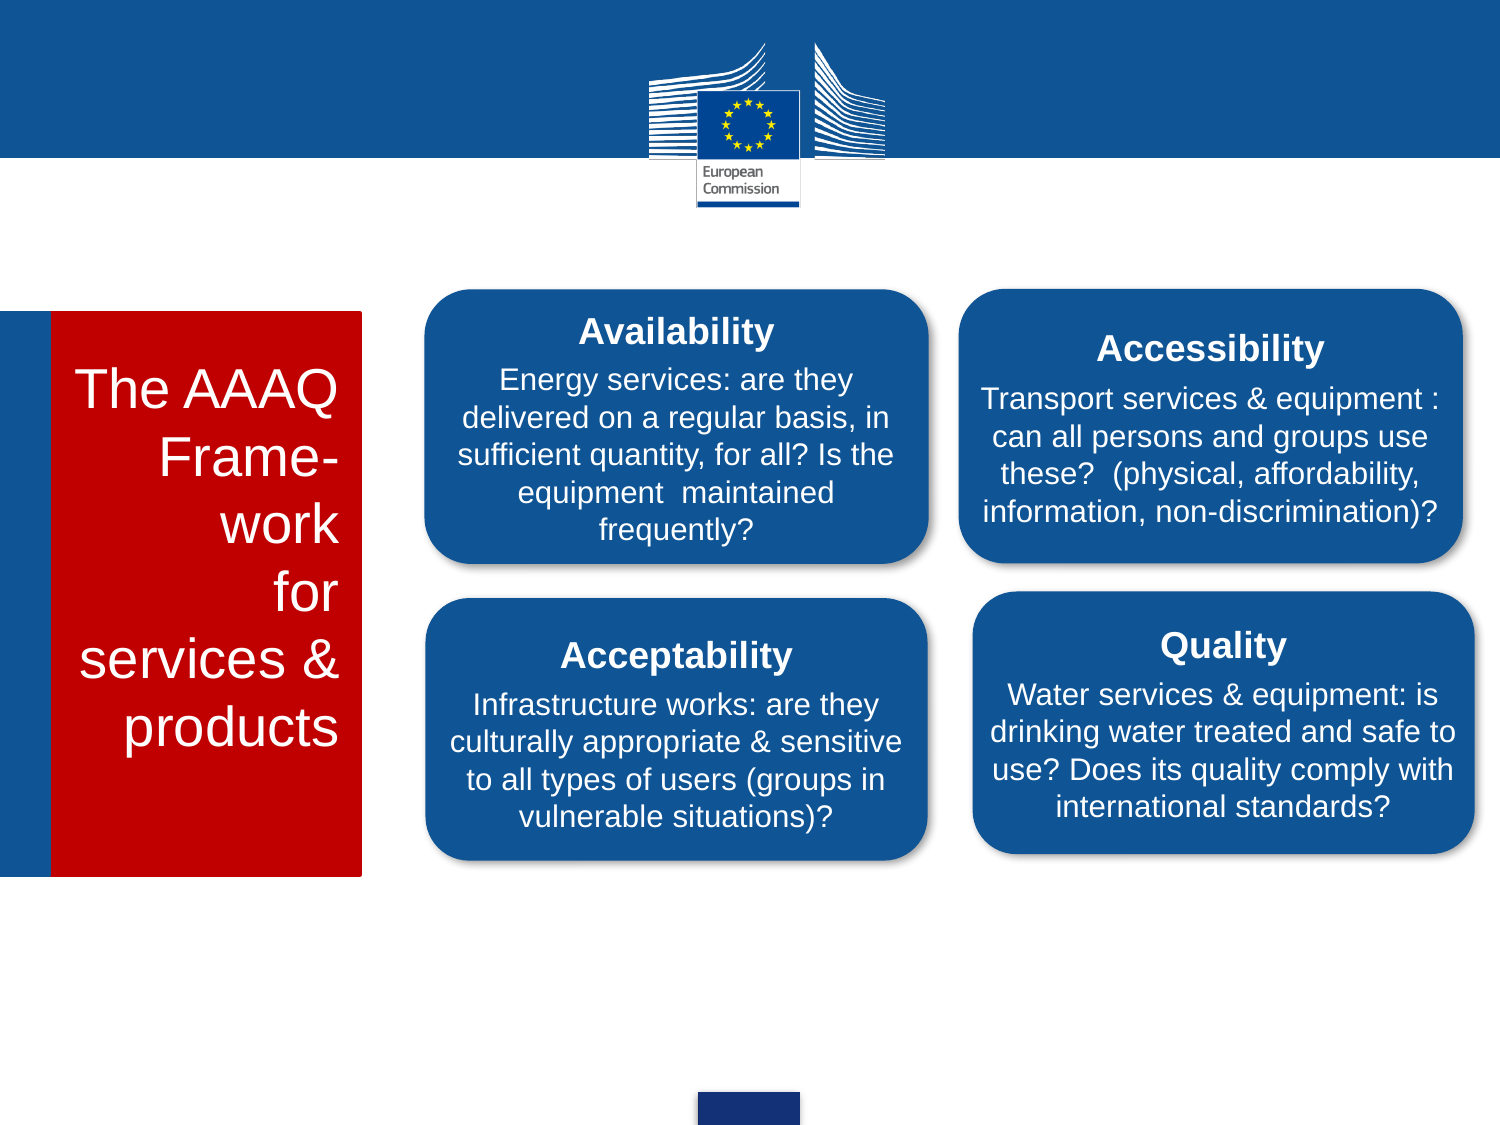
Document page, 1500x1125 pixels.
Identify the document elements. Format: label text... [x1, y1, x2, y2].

text_box Quality Water services & equipment: is drinking water treated and safe to use? Does its quality comply with international standards? [972, 591, 1475, 855]
picture [649, 42, 885, 208]
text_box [425, 597, 928, 861]
text_box The AAAQ Frame-work for services & products [65, 352, 340, 861]
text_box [959, 289, 1462, 563]
text_box [51, 311, 362, 877]
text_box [425, 290, 928, 564]
text_box [0, 311, 51, 877]
